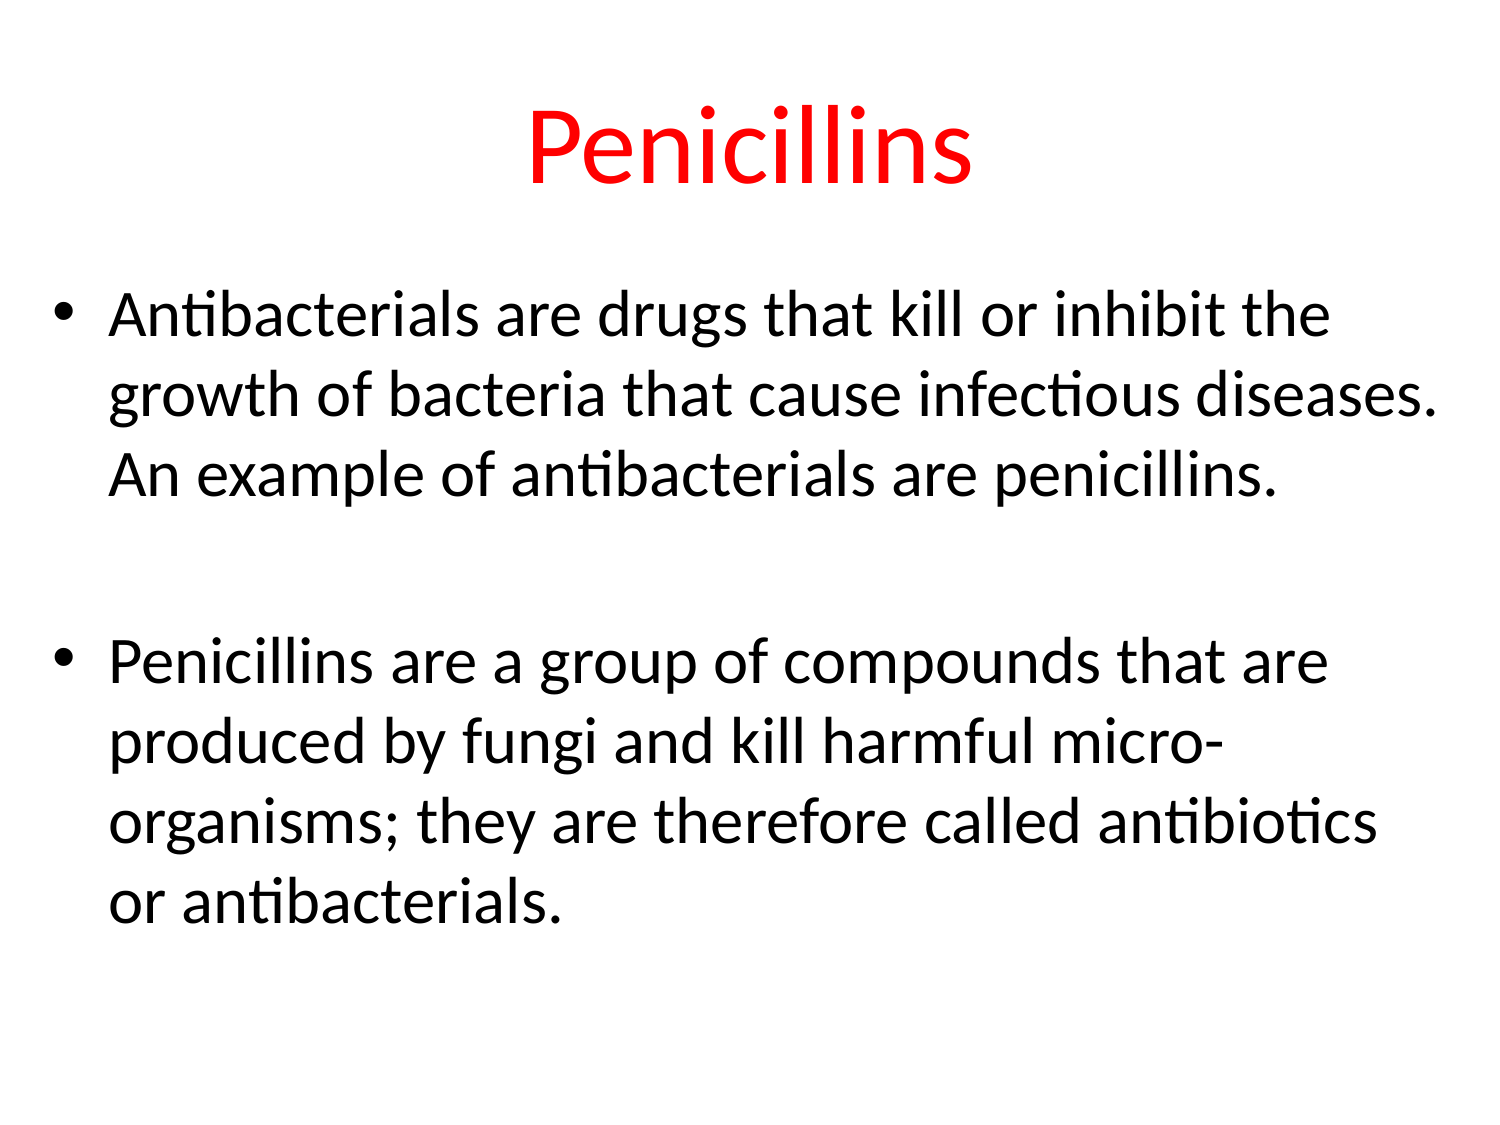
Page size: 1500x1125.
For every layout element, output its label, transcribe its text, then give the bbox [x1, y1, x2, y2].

title Penicillins [75, 45, 1425, 233]
list Antibacterials are drugs that kill or inhibit the growth of bacteria that cause infectious diseases. An example of antibacterials are penicillins. Penicillins are a group of compounds that are produced by fungi and kill harmful micro-organisms; they are therefore called antibiotics or antibacterials. [37, 262, 1463, 1075]
